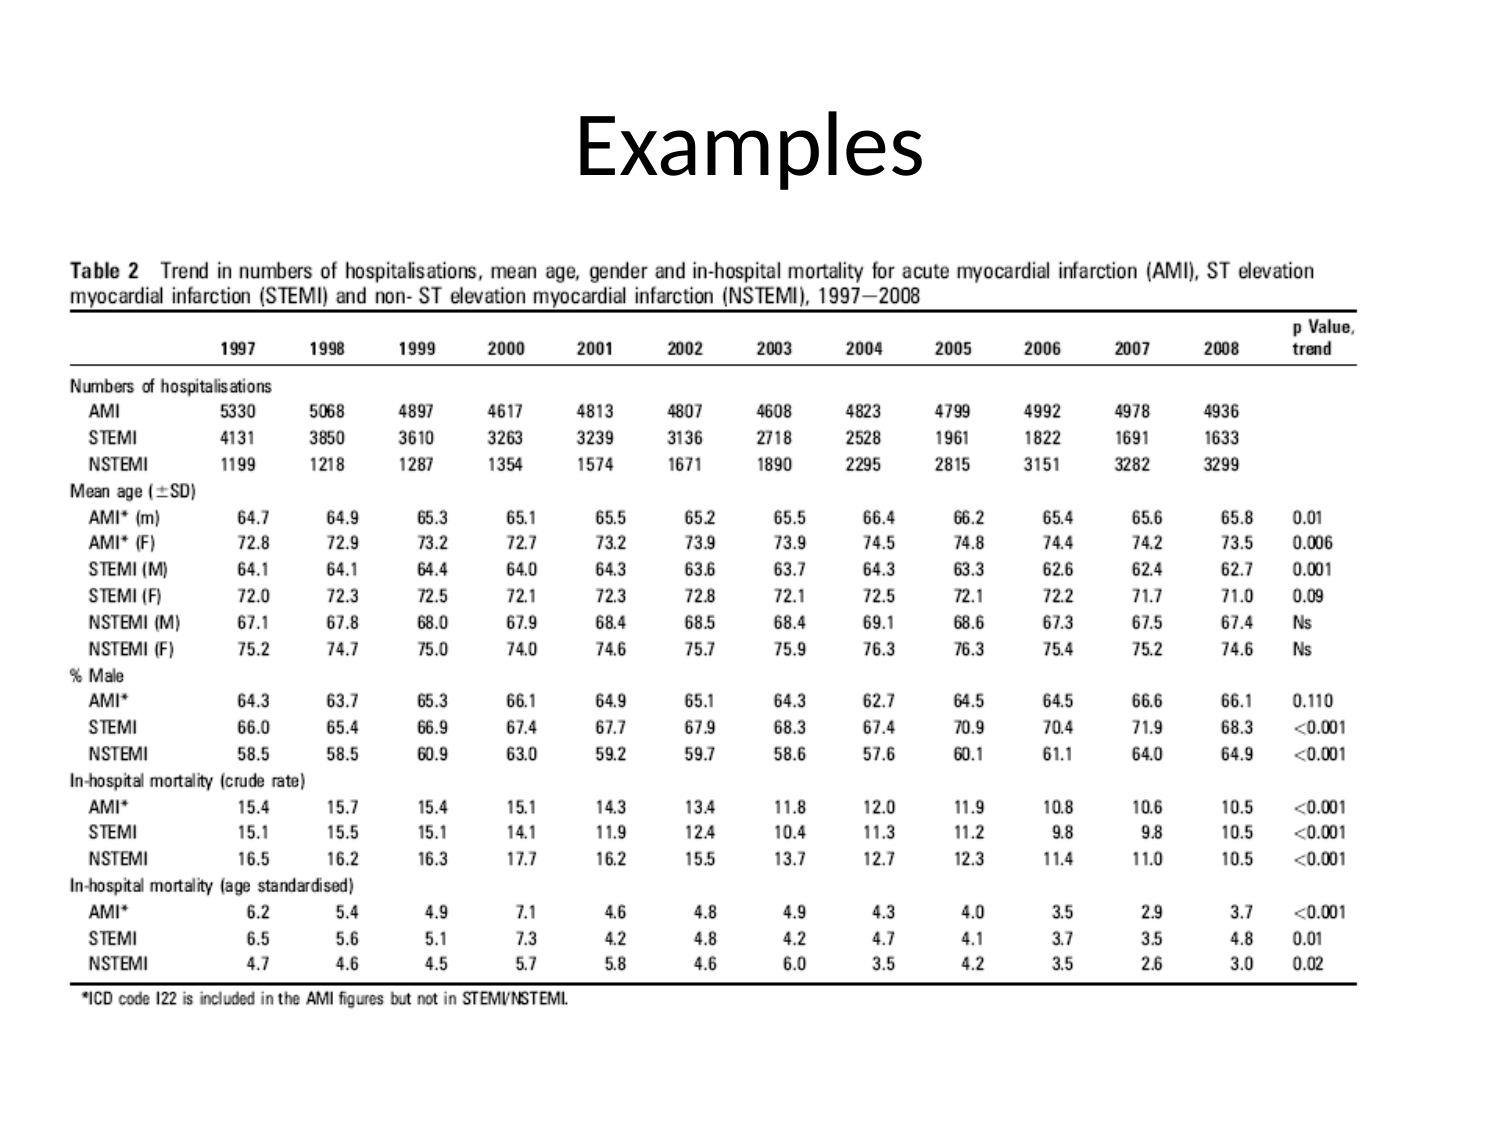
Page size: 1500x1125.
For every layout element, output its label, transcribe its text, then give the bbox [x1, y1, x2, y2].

title Examples [75, 45, 1425, 233]
picture [64, 255, 1377, 1025]
